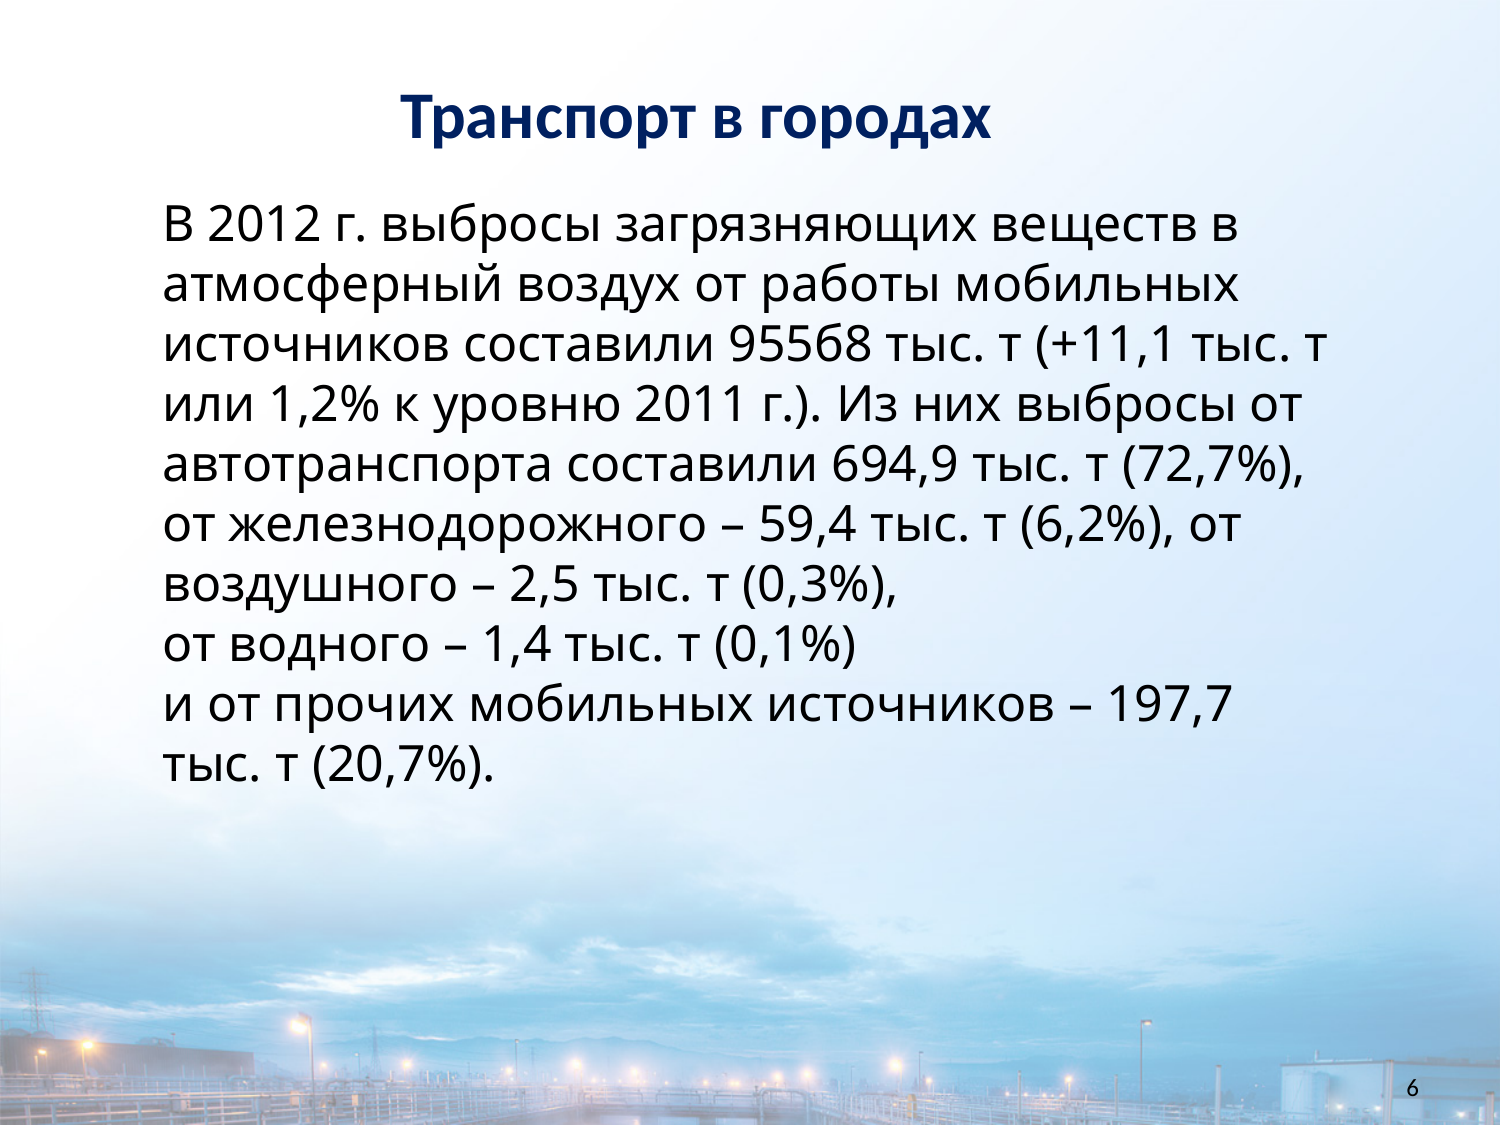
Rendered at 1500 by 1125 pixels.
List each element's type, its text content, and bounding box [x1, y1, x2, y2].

text_box Транспорт в городах [41, 64, 1353, 160]
title [21, 231, 1460, 868]
text_box 6 [1391, 1064, 1500, 1110]
picture [0, 0, 1500, 1125]
text_box В 2012 г. выбросы загрязняющих веществ в атмосферный воздух от работы мобильных источников составили 955б8 тыс. т (+11,1 тыс. т или 1,2% к уровню 2011 г.). Из них выбросы от автотранспорта составили 694,9 тыс. т (72,7%), от железнодорожного – 59,4 тыс. т (6,2%), от воздушного – 2,5 тыс. т (0,3%), от водного – 1,4 тыс. т (0,1%) и от прочих мобильных источников – 197,7 тыс. т (20,7%). [147, 184, 1353, 800]
